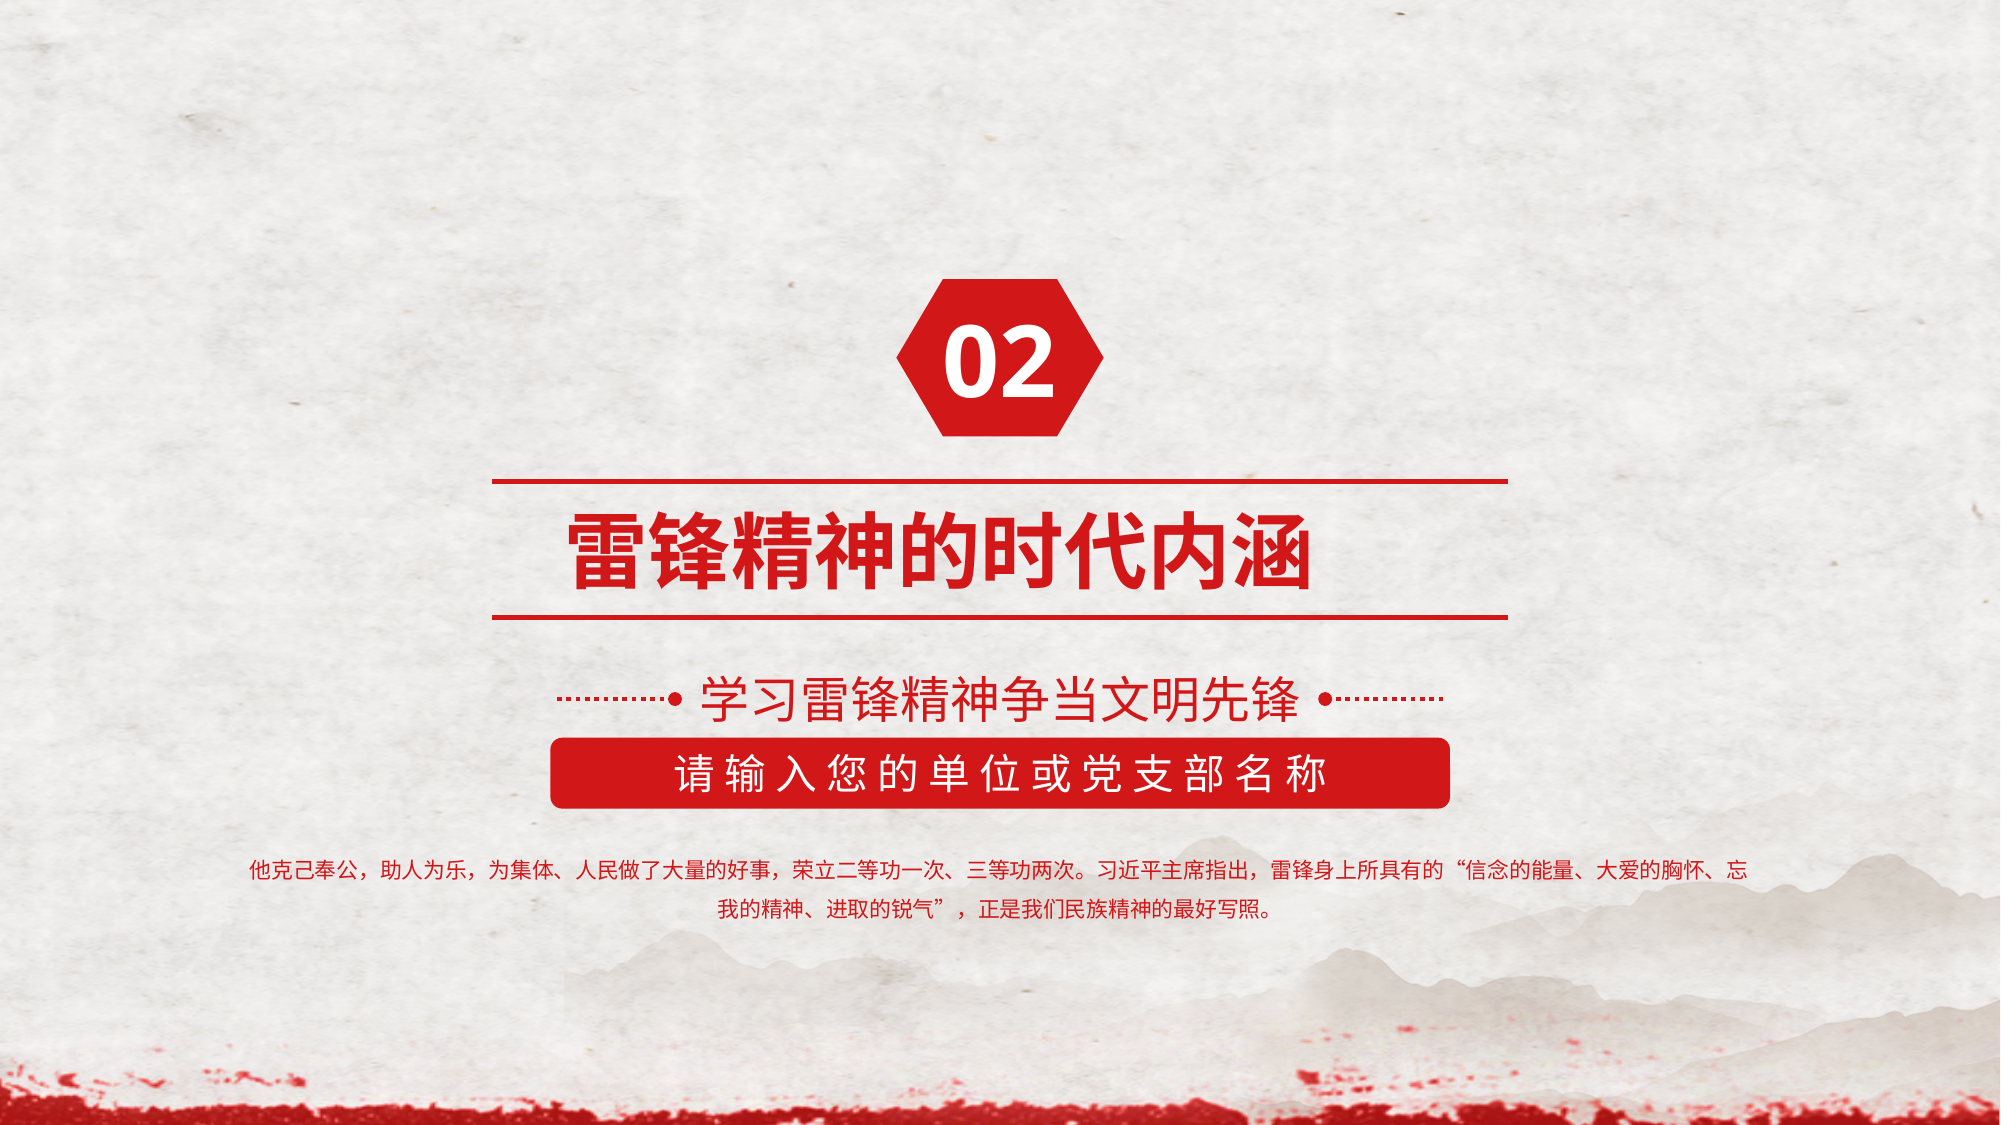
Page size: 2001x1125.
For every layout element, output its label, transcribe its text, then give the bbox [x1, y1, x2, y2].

text_box 请 输 入 您 的 单 位 或 党 支 部 名 称 [548, 735, 1453, 811]
text_box 他克己奉公，助人为乐，为集体、人民做了大量的好事，荣立二等功一次、三等功两次。习近平主席指出，雷锋身上所具有的“信念的能量、大爱的胸怀、忘我的精神、进取的锐气”，正是我们民族精神的最好写照。 [232, 836, 1769, 930]
picture [0, 0, 2001, 1125]
text_box 02 [894, 276, 1106, 439]
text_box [491, 481, 1508, 618]
text_box 学习雷锋精神争当文明先锋 [685, 661, 1315, 735]
